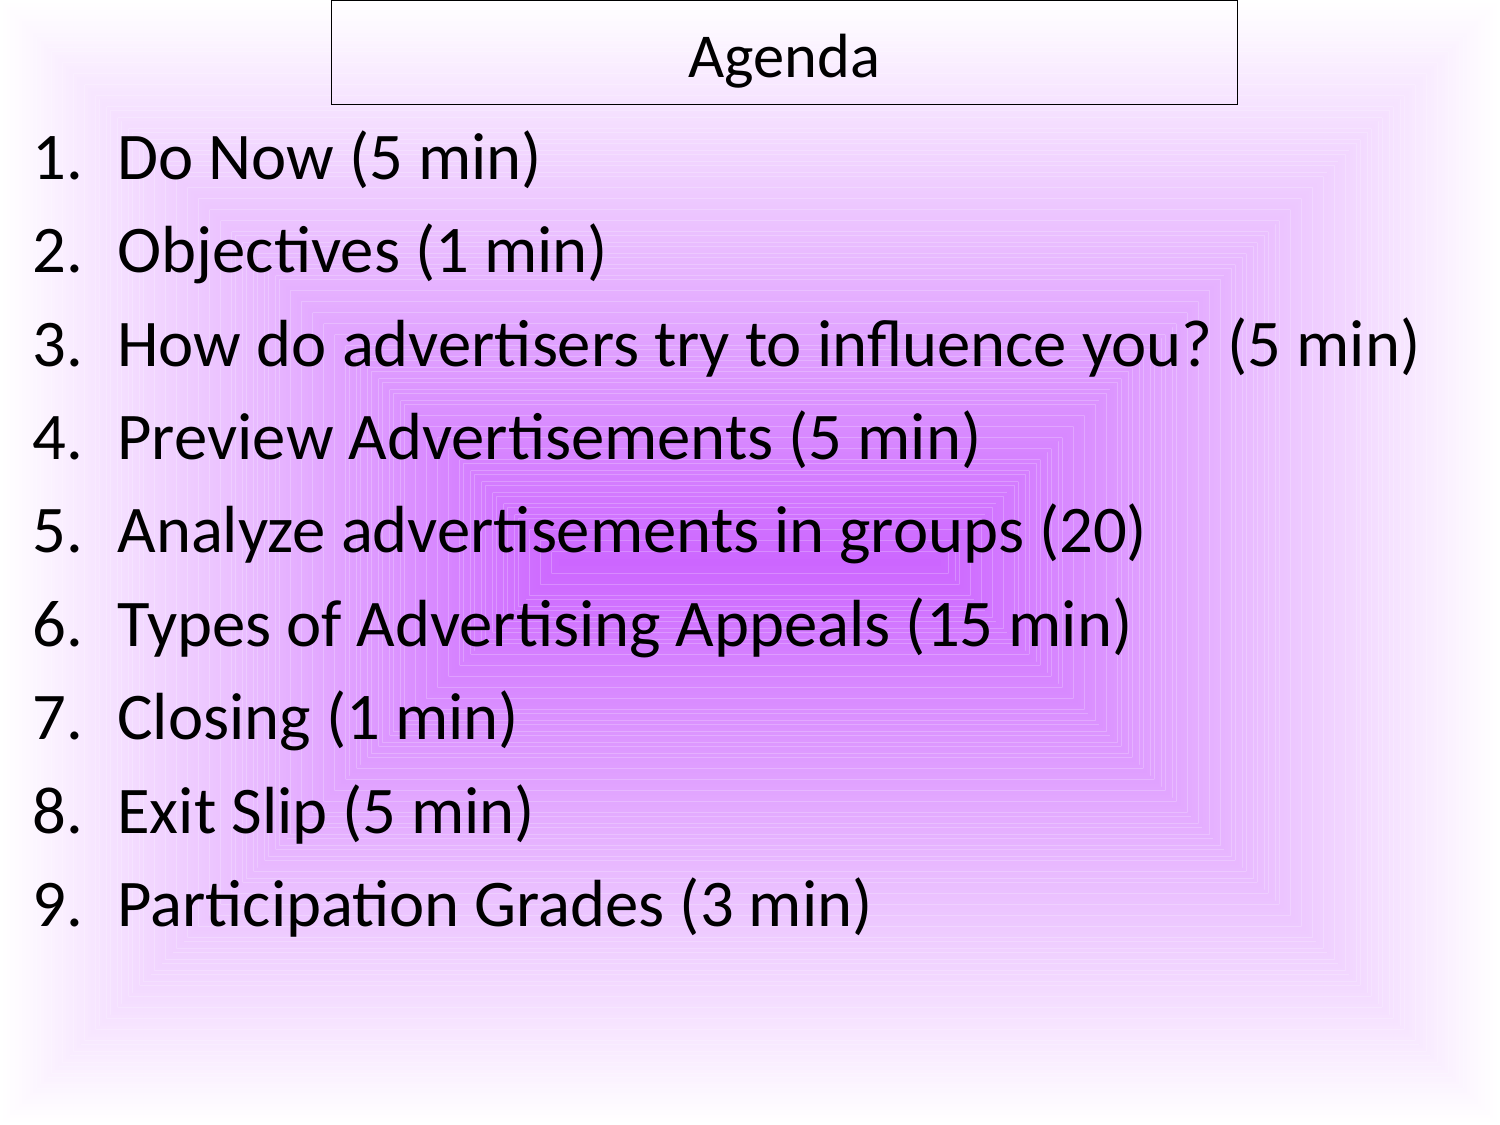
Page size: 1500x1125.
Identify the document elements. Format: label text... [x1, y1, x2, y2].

text_box Agenda [331, 0, 1238, 105]
list Do Now (5 min) Objectives (1 min) How do advertisers try to influence you? (5 min) Preview Advertisements (5 min) Analyze advertisements in groups (20) Types of Advertising Appeals (15 min) Closing (1 min) Exit Slip (5 min) Participation Grades (3 min) [0, 104, 1500, 1125]
